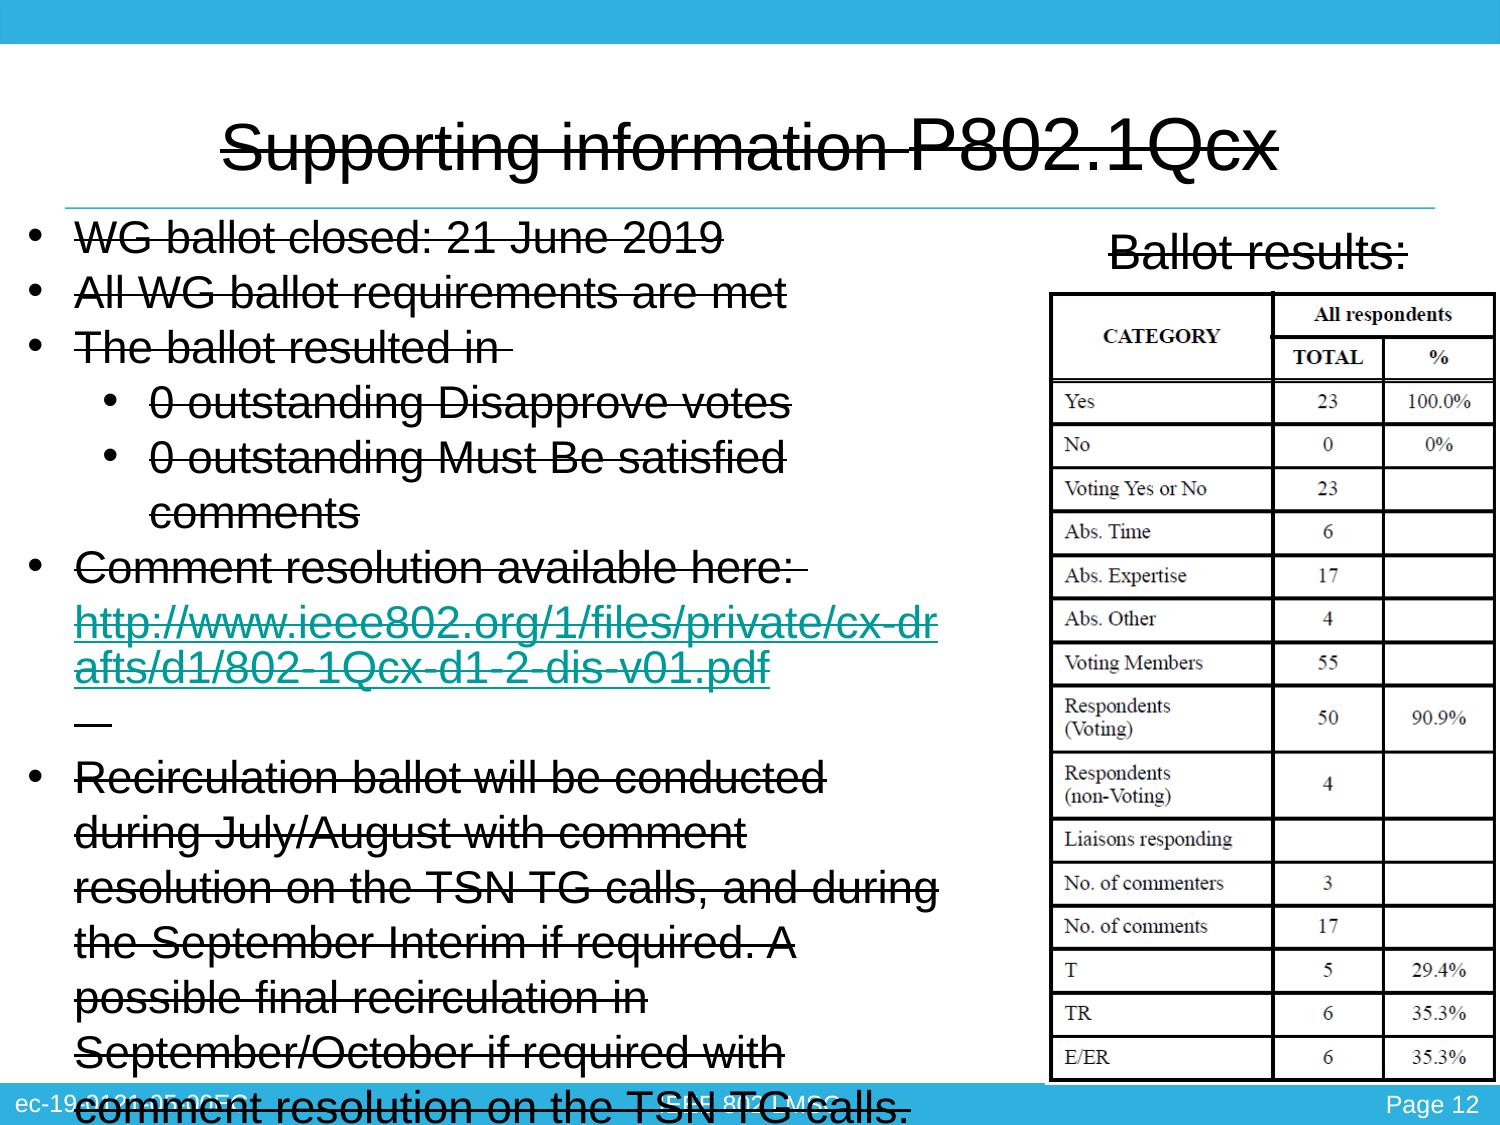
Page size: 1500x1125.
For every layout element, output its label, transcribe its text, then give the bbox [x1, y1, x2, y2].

text_box WG ballot closed: 21 June 2019 All WG ballot requirements are met The ballot resulted in 0 outstanding Disapprove votes 0 outstanding Must Be satisfied comments Comment resolution available here: http://www.ieee802.org/1/files/private/cx-drafts/d1/802-1Qcx-d1-2-dis-v01.pdf Recirculation ballot will be conducted during July/August with comment resolution on the TSN TG calls, and during the September Interim if required. A possible final recirculation in September/October if required with comment resolution on the TSN TG calls. [12, 199, 963, 1095]
picture [1044, 287, 1500, 1085]
text_box Ballot results: [1093, 211, 1423, 287]
title Supporting information P802.1Qcx [75, 75, 1425, 205]
